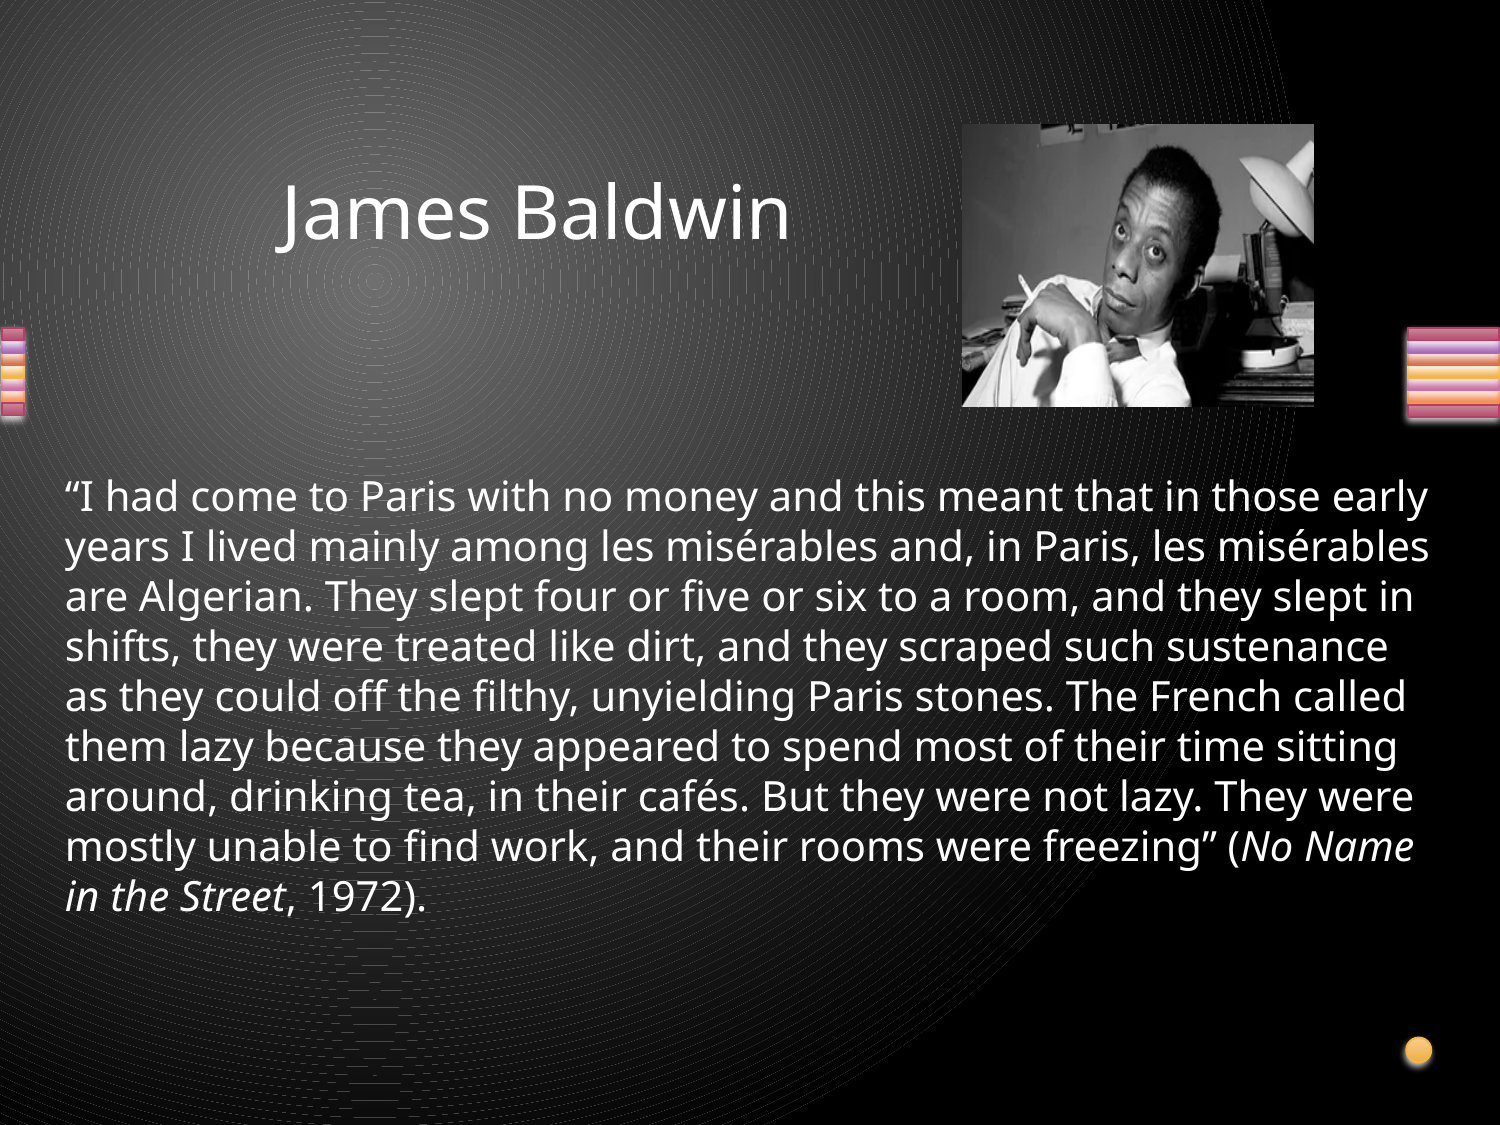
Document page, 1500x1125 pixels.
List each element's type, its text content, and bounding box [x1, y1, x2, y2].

picture [962, 124, 1315, 407]
title James Baldwin [150, 75, 1413, 263]
list “I had come to Paris with no money and this meant that in those early years I lived mainly among les misérables and, in Paris, les misérables are Algerian. They slept four or five or six to a room, and they slept in shifts, they were treated like dirt, and they scraped such sustenance as they could off the filthy, unyielding Paris stones. The French called them lazy because they appeared to spend most of their time sitting around, drinking tea, in their cafés. But they were not lazy. They were mostly unable to find work, and their rooms were freezing” (No Name in the Street, 1972). [50, 412, 1450, 1048]
